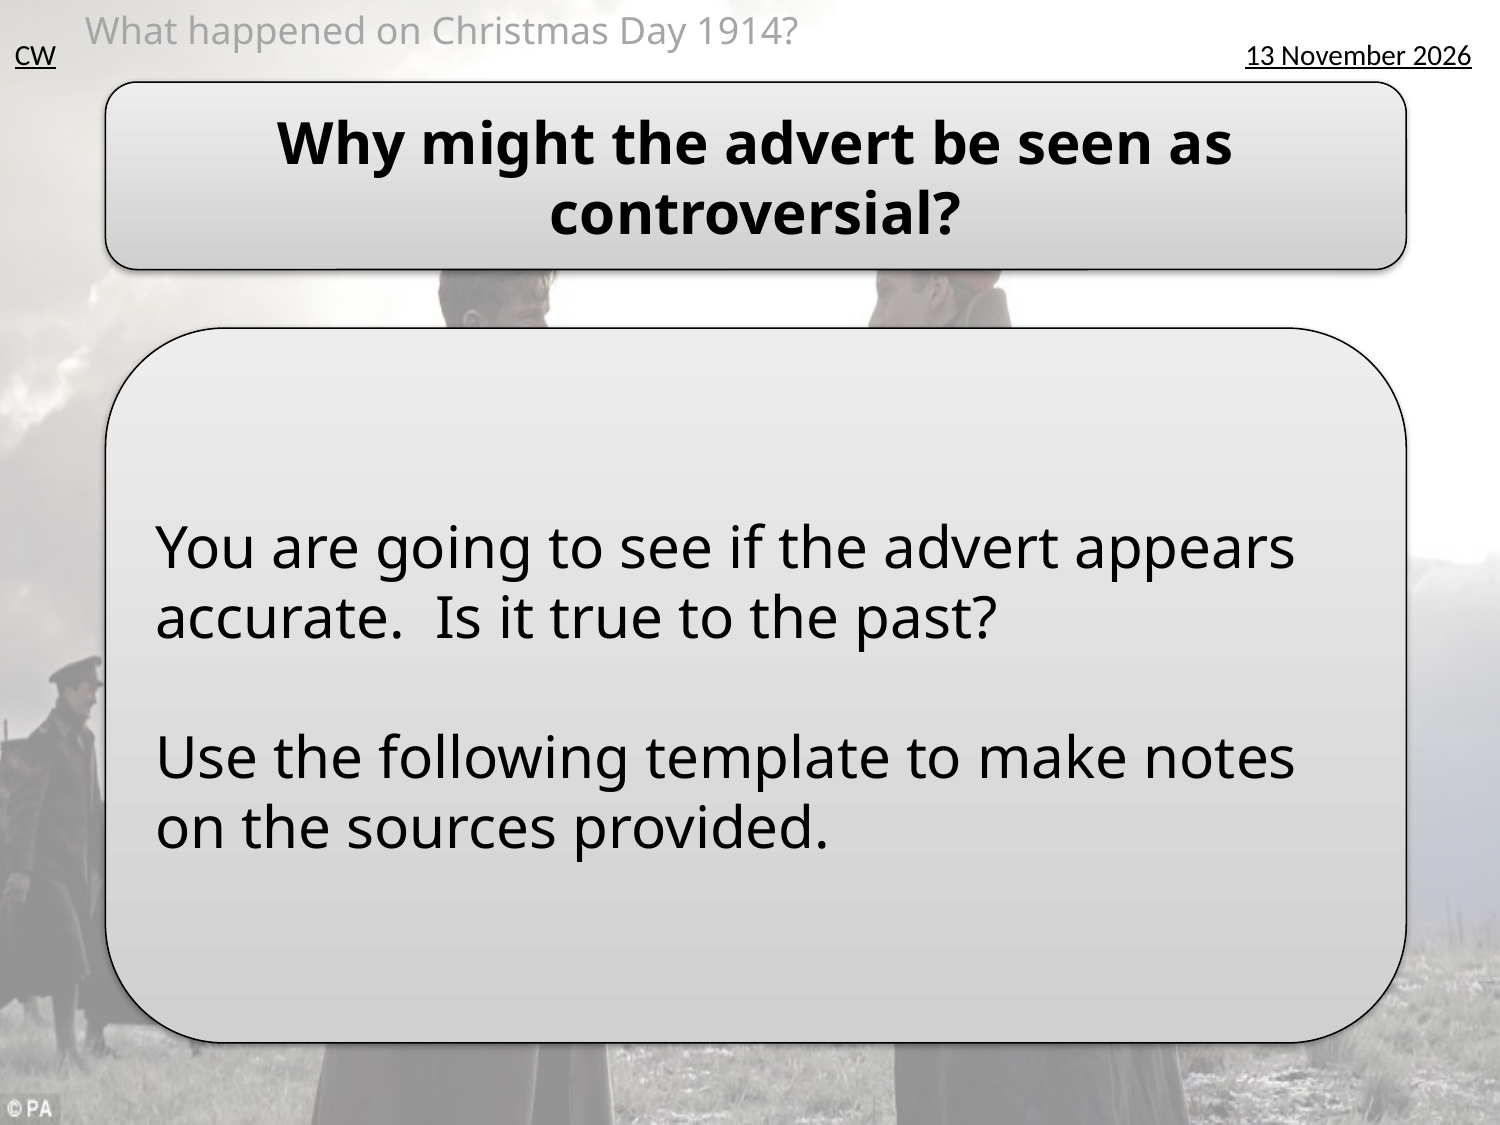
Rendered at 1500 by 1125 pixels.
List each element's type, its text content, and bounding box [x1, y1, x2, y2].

text_box Why might the advert be seen as controversial? [104, 81, 1408, 271]
text_box You are going to see if the advert appears accurate. Is it true to the past? Use the following template to make notes on the sources provided. [104, 327, 1408, 1044]
text_box What happened on Christmas Day 1914? [70, 0, 1142, 60]
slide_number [1230, 23, 1500, 84]
text_box CW [0, 23, 257, 84]
